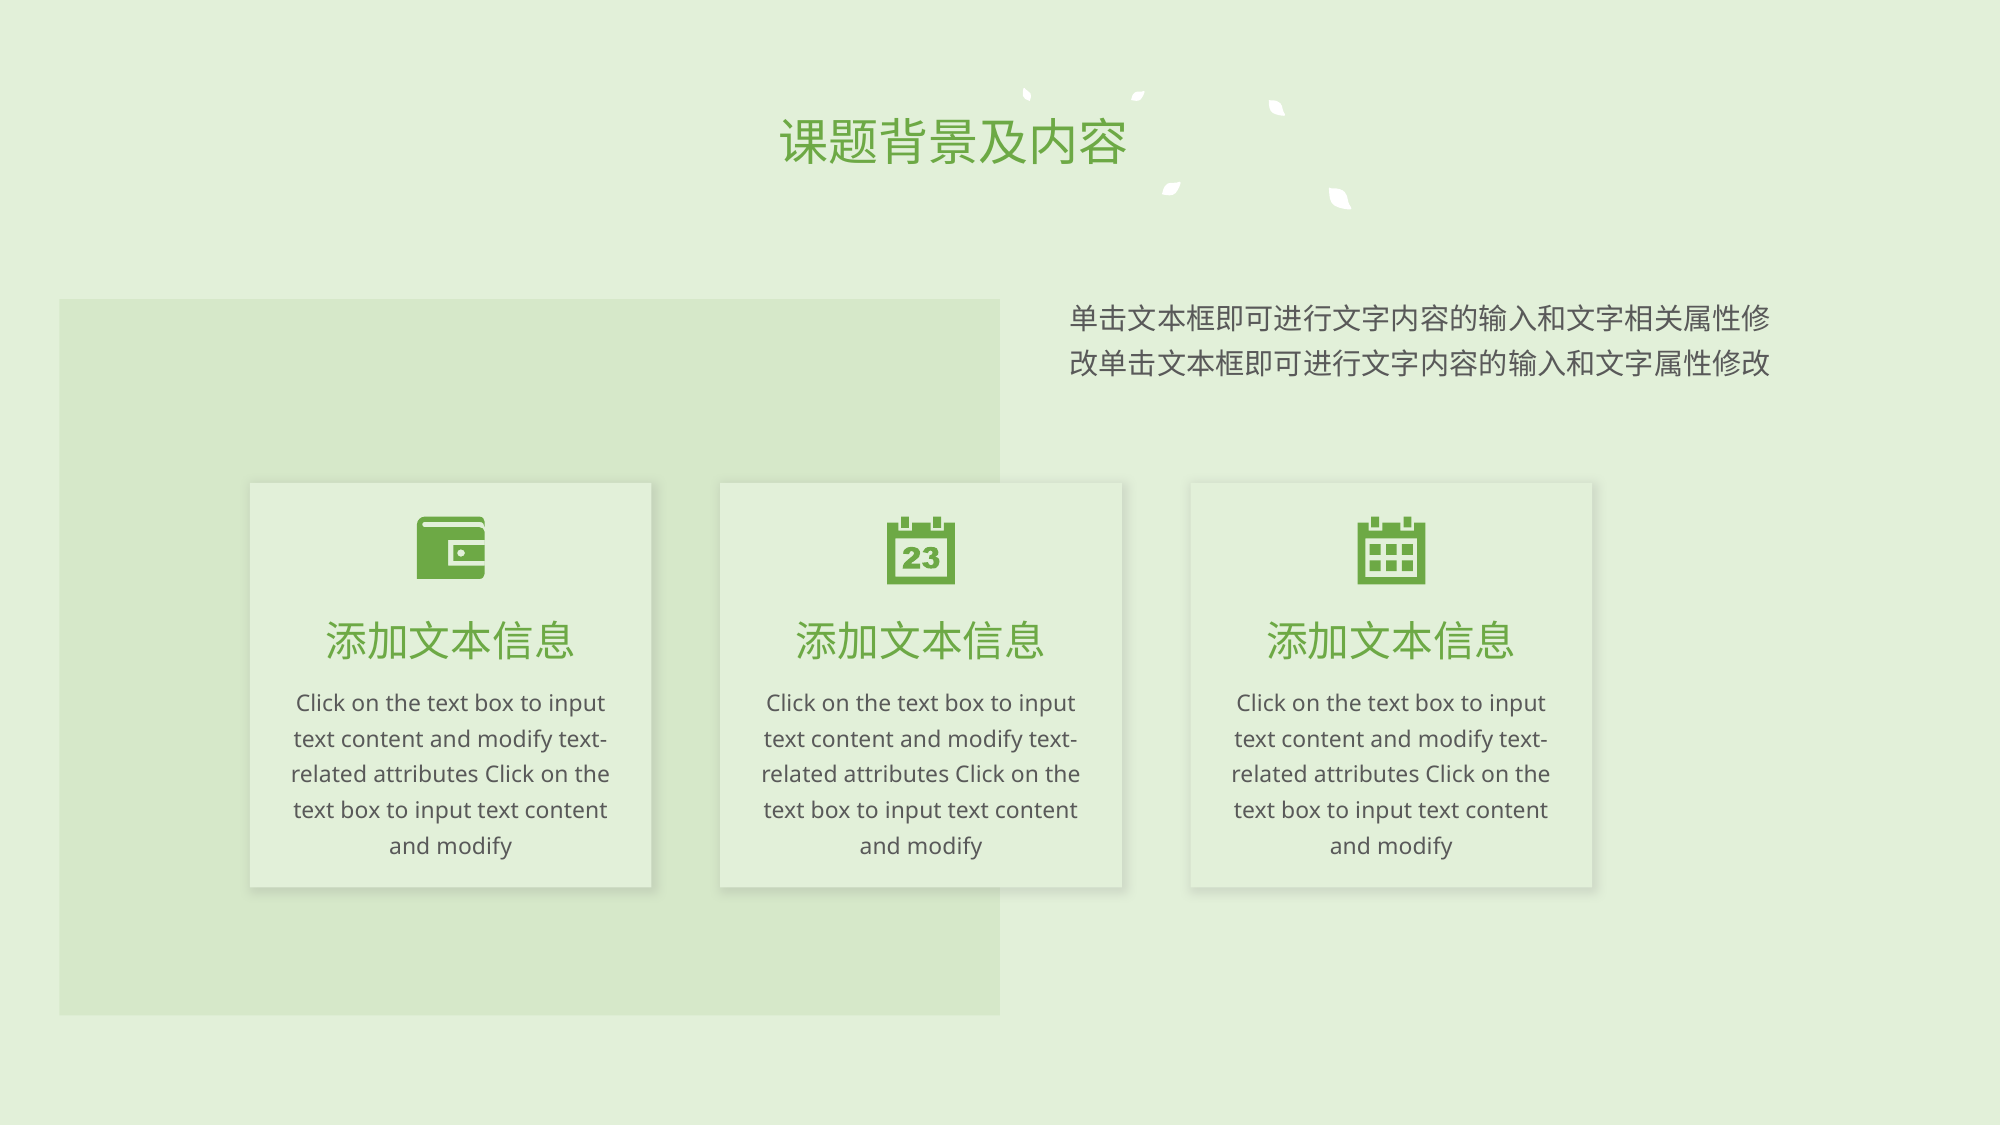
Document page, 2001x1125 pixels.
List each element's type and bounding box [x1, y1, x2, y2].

text_box [0, 0, 2000, 1125]
text_box [887, 516, 955, 585]
text_box [1022, 87, 1355, 208]
text_box [58, 54, 1941, 1071]
text_box [1357, 516, 1426, 585]
